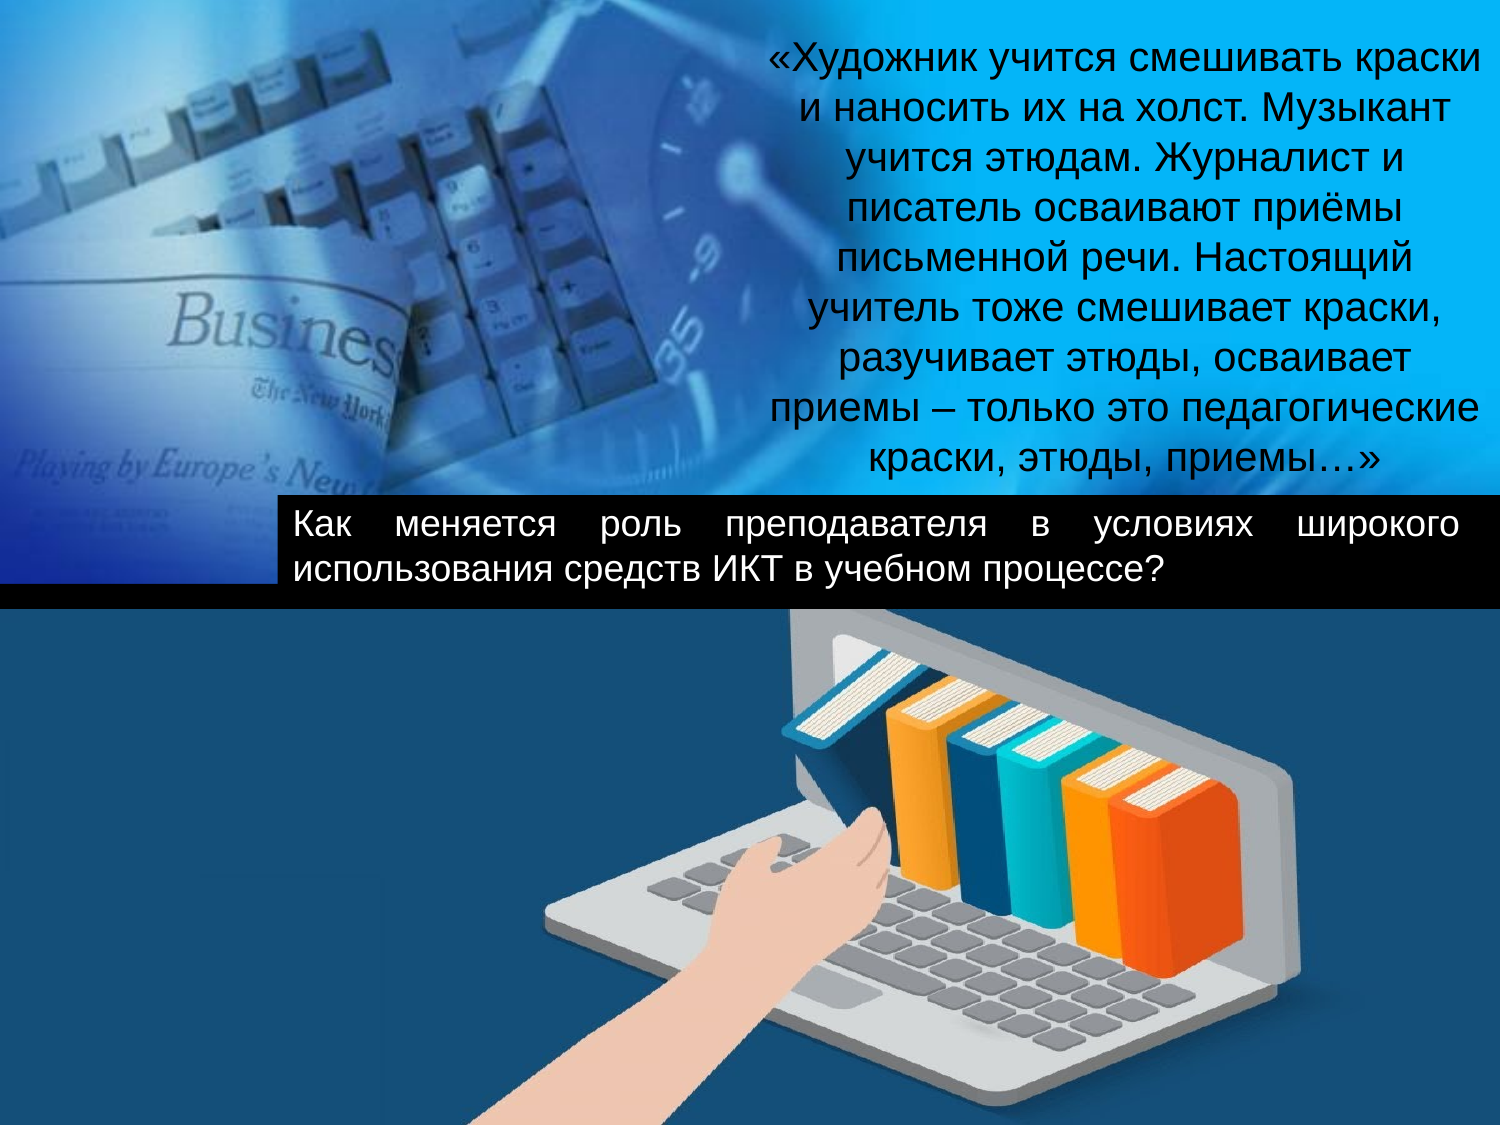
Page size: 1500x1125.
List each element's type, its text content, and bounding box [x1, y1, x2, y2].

text_box «Художник учится смешивать краски и наносить их на холст. Музыкант учится этюдам. Журналист и писатель осваивают приёмы письменной речи. Настоящий учитель тоже смешивает краски, разучивает этюды, осваивает приемы – только это педагогические краски, этюды, приемы…» [749, 22, 1500, 487]
subtitle Как меняется роль преподавателя в условиях широкого использования средств ИКТ в учебном процессе? [277, 491, 1476, 592]
picture [0, 0, 806, 583]
picture [954, 487, 1425, 491]
picture [0, 609, 1500, 1125]
